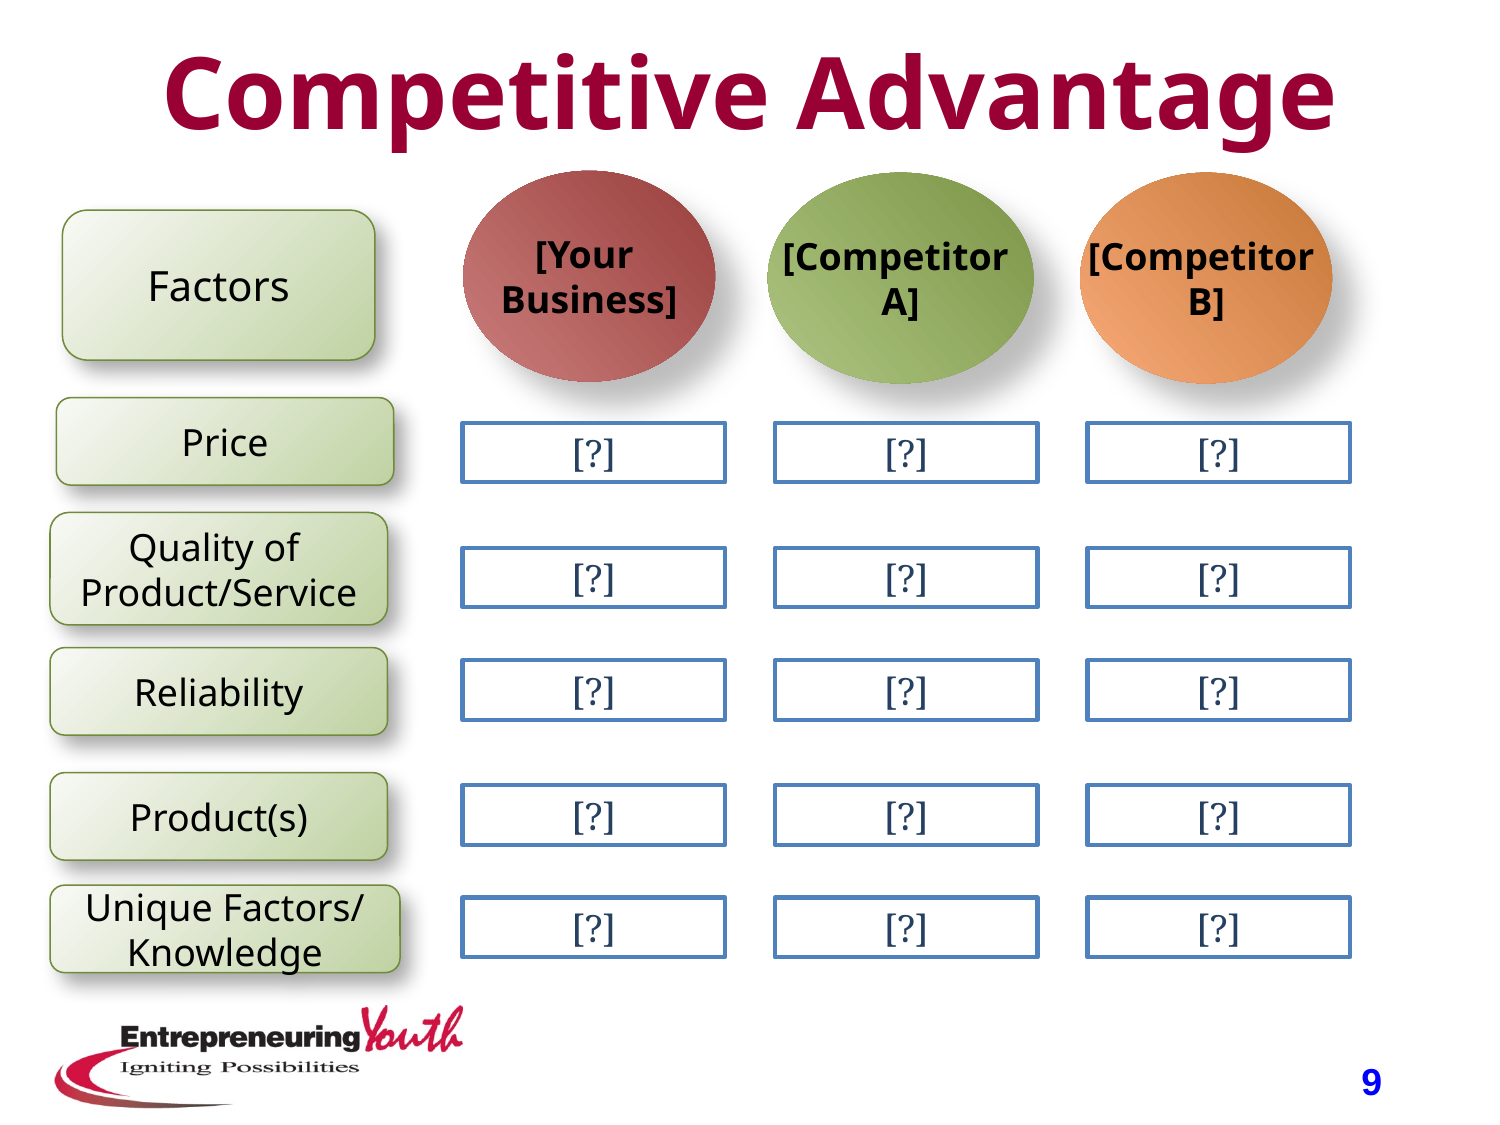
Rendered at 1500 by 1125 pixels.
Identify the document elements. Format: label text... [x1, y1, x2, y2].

title Competitive Advantage [74, 24, 1426, 156]
text_box Product(s) [49, 771, 389, 861]
text_box [?] [1085, 895, 1352, 959]
text_box [?] [460, 546, 727, 609]
text_box [Competitor B] [1080, 172, 1333, 384]
text_box [?] [773, 658, 1040, 722]
picture [54, 1005, 463, 1123]
text_box [?] [460, 783, 727, 847]
text_box [?] [773, 895, 1040, 959]
text_box Quality of Product/Service [49, 511, 389, 626]
text_box [?] [773, 546, 1040, 609]
text_box [Competitor A] [767, 172, 1034, 384]
text_box [?] [460, 421, 727, 484]
text_box [Your Business] [463, 170, 716, 382]
text_box [?] [1085, 783, 1352, 847]
text_box [?] [773, 421, 1040, 484]
text_box Reliability [49, 646, 389, 736]
text_box [?] [1085, 546, 1352, 609]
text_box Price [55, 396, 395, 486]
text_box [?] [1085, 421, 1352, 484]
text_box Unique Factors/ Knowledge [49, 884, 401, 974]
text_box [?] [773, 783, 1040, 847]
text_box Factors [61, 209, 376, 361]
text_box [?] [460, 895, 727, 959]
text_box [?] [460, 658, 727, 722]
text_box [?] [1085, 658, 1352, 722]
